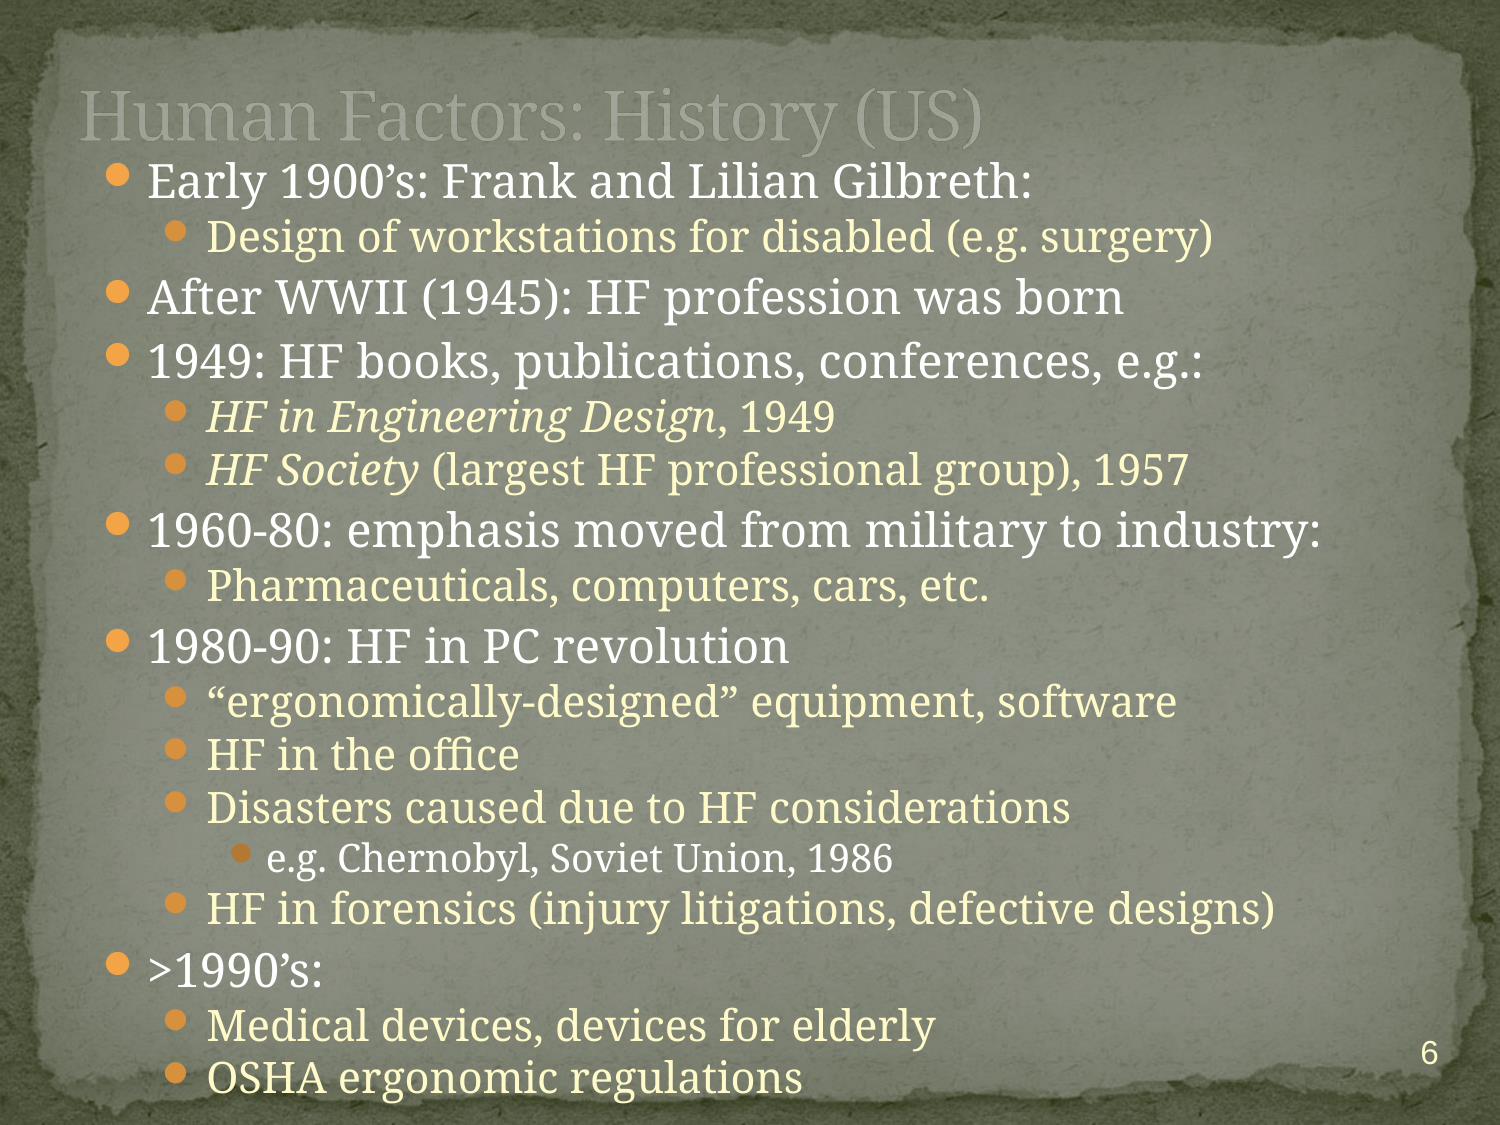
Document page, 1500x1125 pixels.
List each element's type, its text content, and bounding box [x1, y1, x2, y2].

slide_number 6 [1379, 1014, 1480, 1089]
title Human Factors: History (US) [62, 62, 1413, 163]
picture [0, 0, 1500, 1125]
list Early 1900’s: Frank and Lilian Gilbreth: Design of workstations for disabled (e.g. surgery) After WWII (1945): HF profession was born 1949: HF books, publications, conferences, e.g.: HF in Engineering Design, 1949 HF Society (largest HF professional group), 1957 1960-80: emphasis moved from military to industry: Pharmaceuticals, computers, cars, etc. 1980-90: HF in PC revolution “ergonomically-designed” equipment, software HF in the office Disasters caused due to HF considerations e.g. Chernobyl, Soviet Union, 1986 HF in forensics (injury litigations, defective designs) >1990’s: Medical devices, devices for elderly OSHA ergonomic regulations [87, 149, 1438, 1113]
